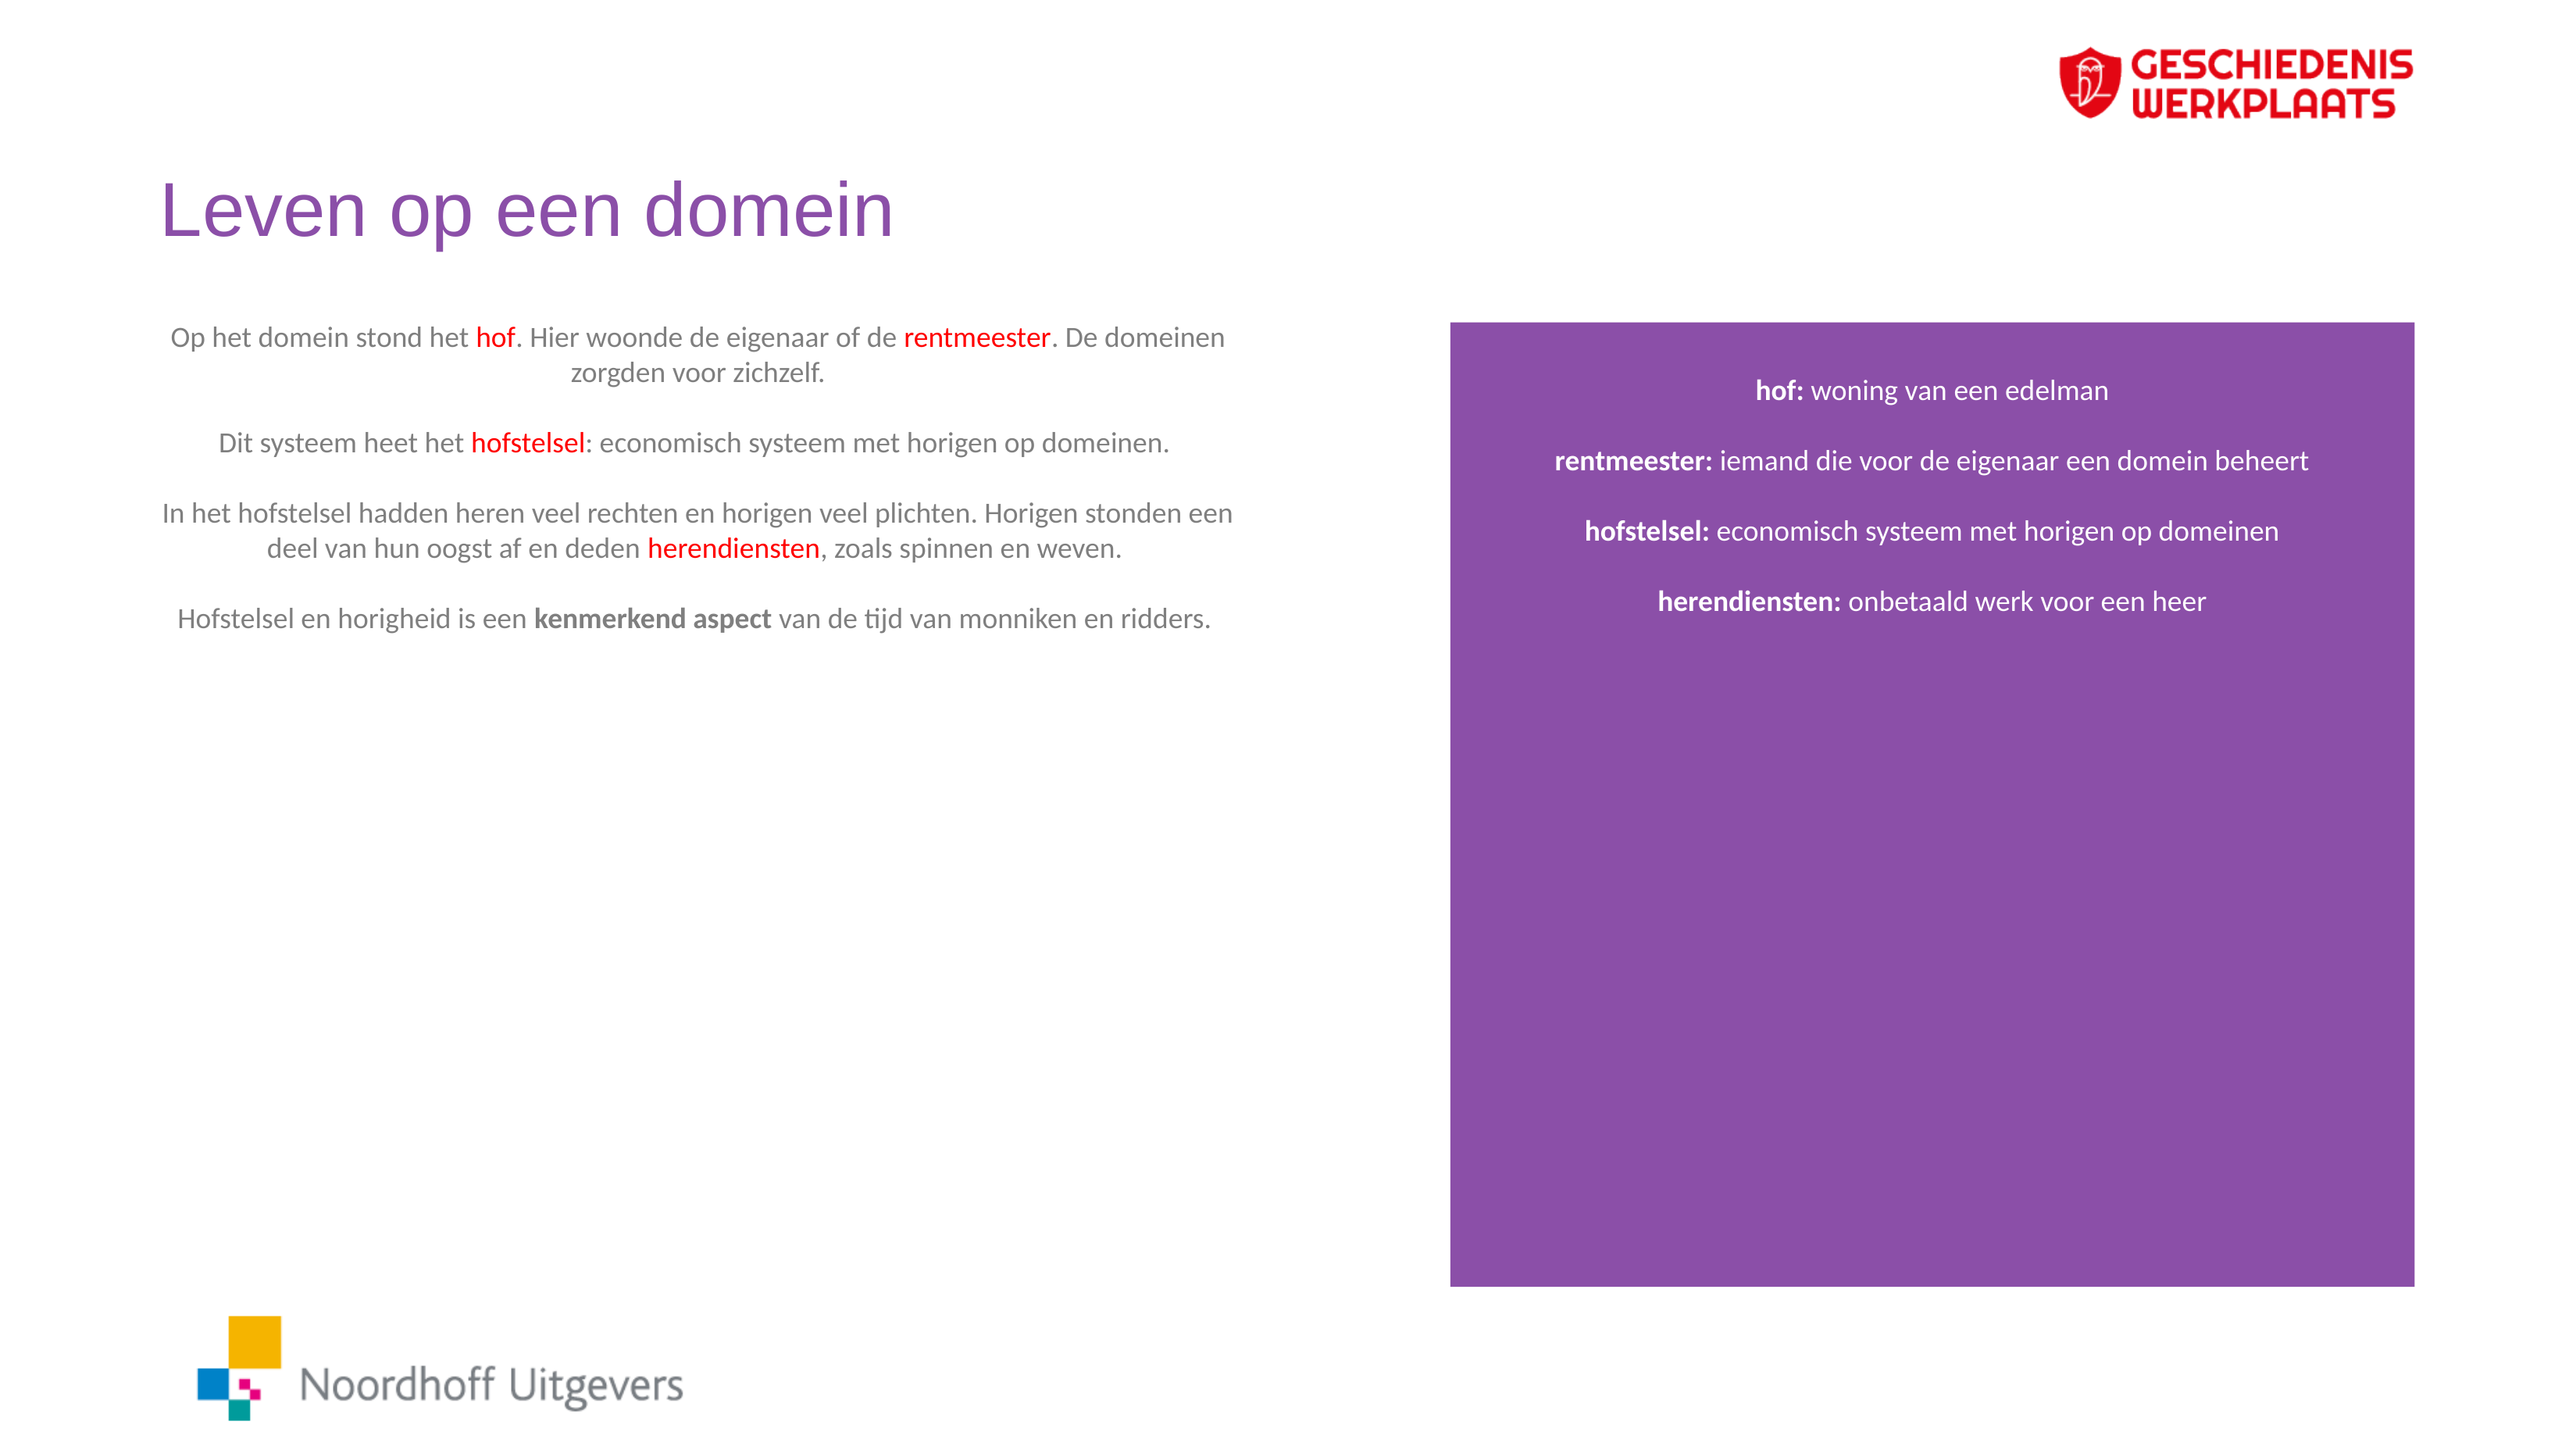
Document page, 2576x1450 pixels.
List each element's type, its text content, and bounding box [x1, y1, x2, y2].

list hof: woning van een edelman rentmeester: iemand die voor de eigenaar een domein beheert hofstelsel: economisch systeem met horigen op domeinen herendiensten: onbetaald werk voor een heer [1450, 322, 2415, 1288]
picture [1610, 0, 2576, 161]
list Op het domein stond het hof. Hier woonde de eigenaar of de rentmeester. De domeinen zorgden voor zichzelf. Dit systeem heet het hofstelsel: economisch systeem met horigen op domeinen. In het hofstelsel hadden heren veel rechten en horigen veel plichten. Horigen stonden een deel van hun oogst af en deden herendiensten, zoals spinnen en weven. Hofstelsel en horigheid is een kenmerkend aspect van de tijd van monniken en ridders. [159, 318, 1251, 1284]
picture [159, 1288, 802, 1449]
title Leven op een domein [159, 159, 2416, 266]
